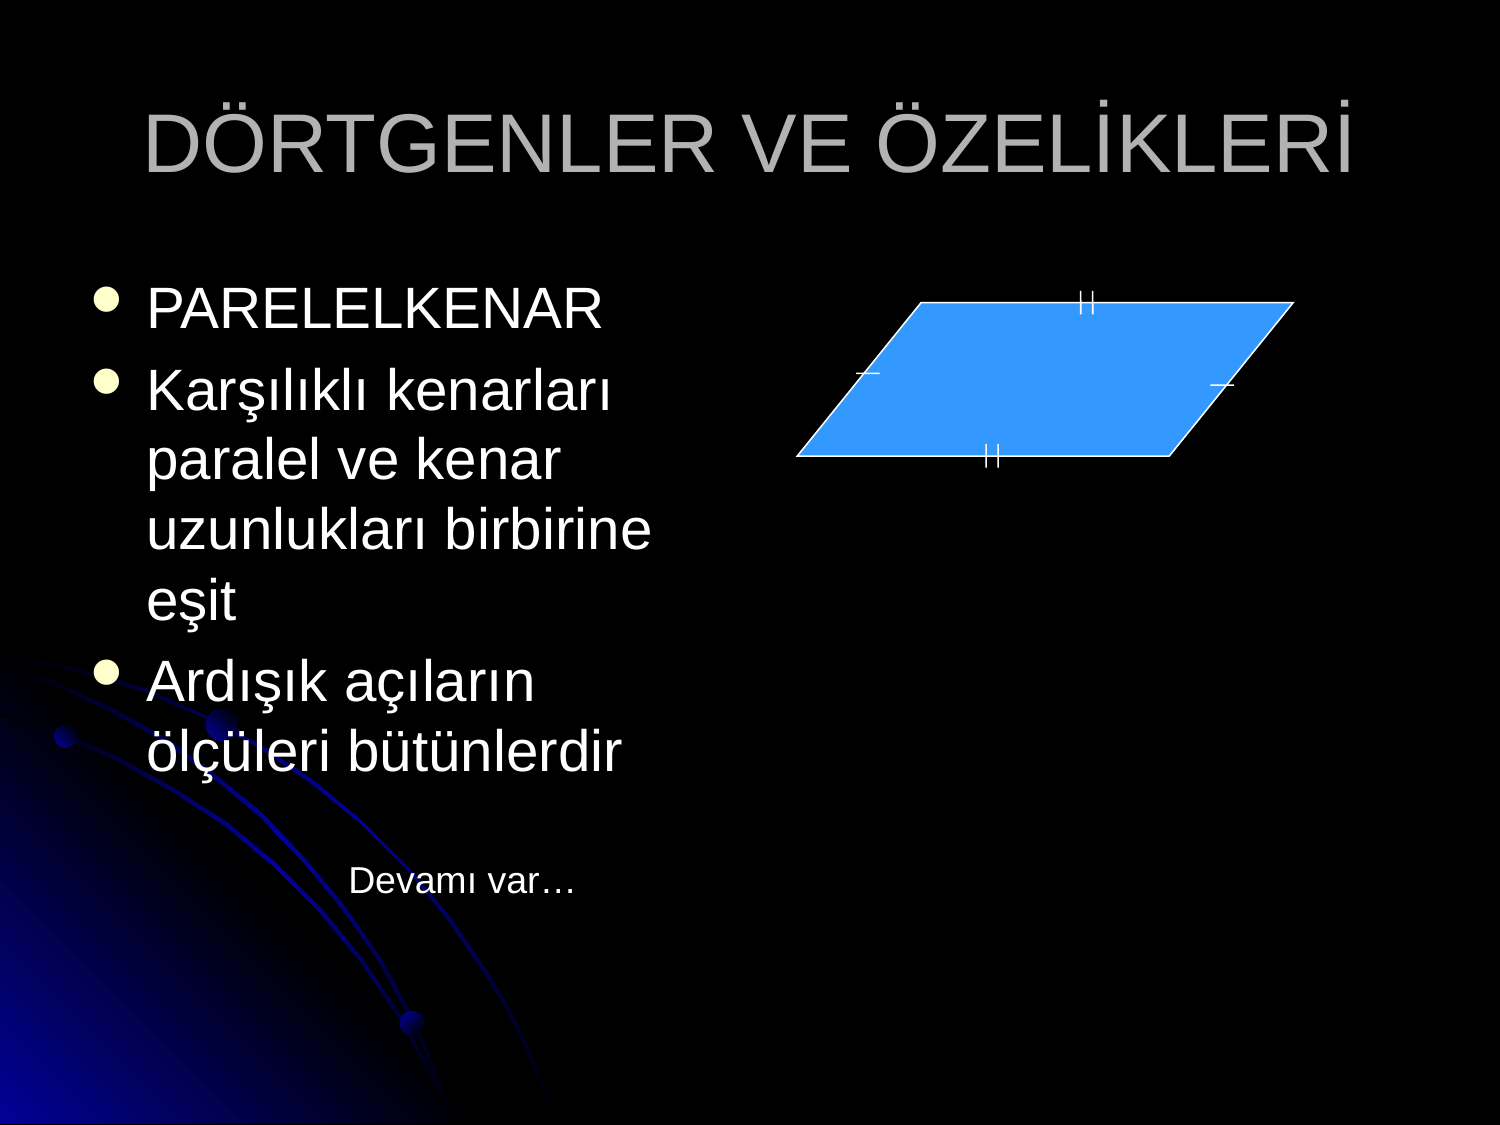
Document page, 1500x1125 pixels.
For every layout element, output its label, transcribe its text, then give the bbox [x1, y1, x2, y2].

title DÖRTGENLER VE ÖZELİKLERİ [74, 45, 1426, 233]
text_box [1239, 302, 1294, 370]
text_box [855, 290, 1234, 468]
text_box [797, 390, 850, 457]
list PARELELKENAR Karşılıklı kenarları paralel ve kenar uzunlukları birbirine eşit Ardışık açıların ölçüleri bütünlerdir [74, 262, 738, 1006]
text_box Devamı var… [333, 849, 593, 909]
